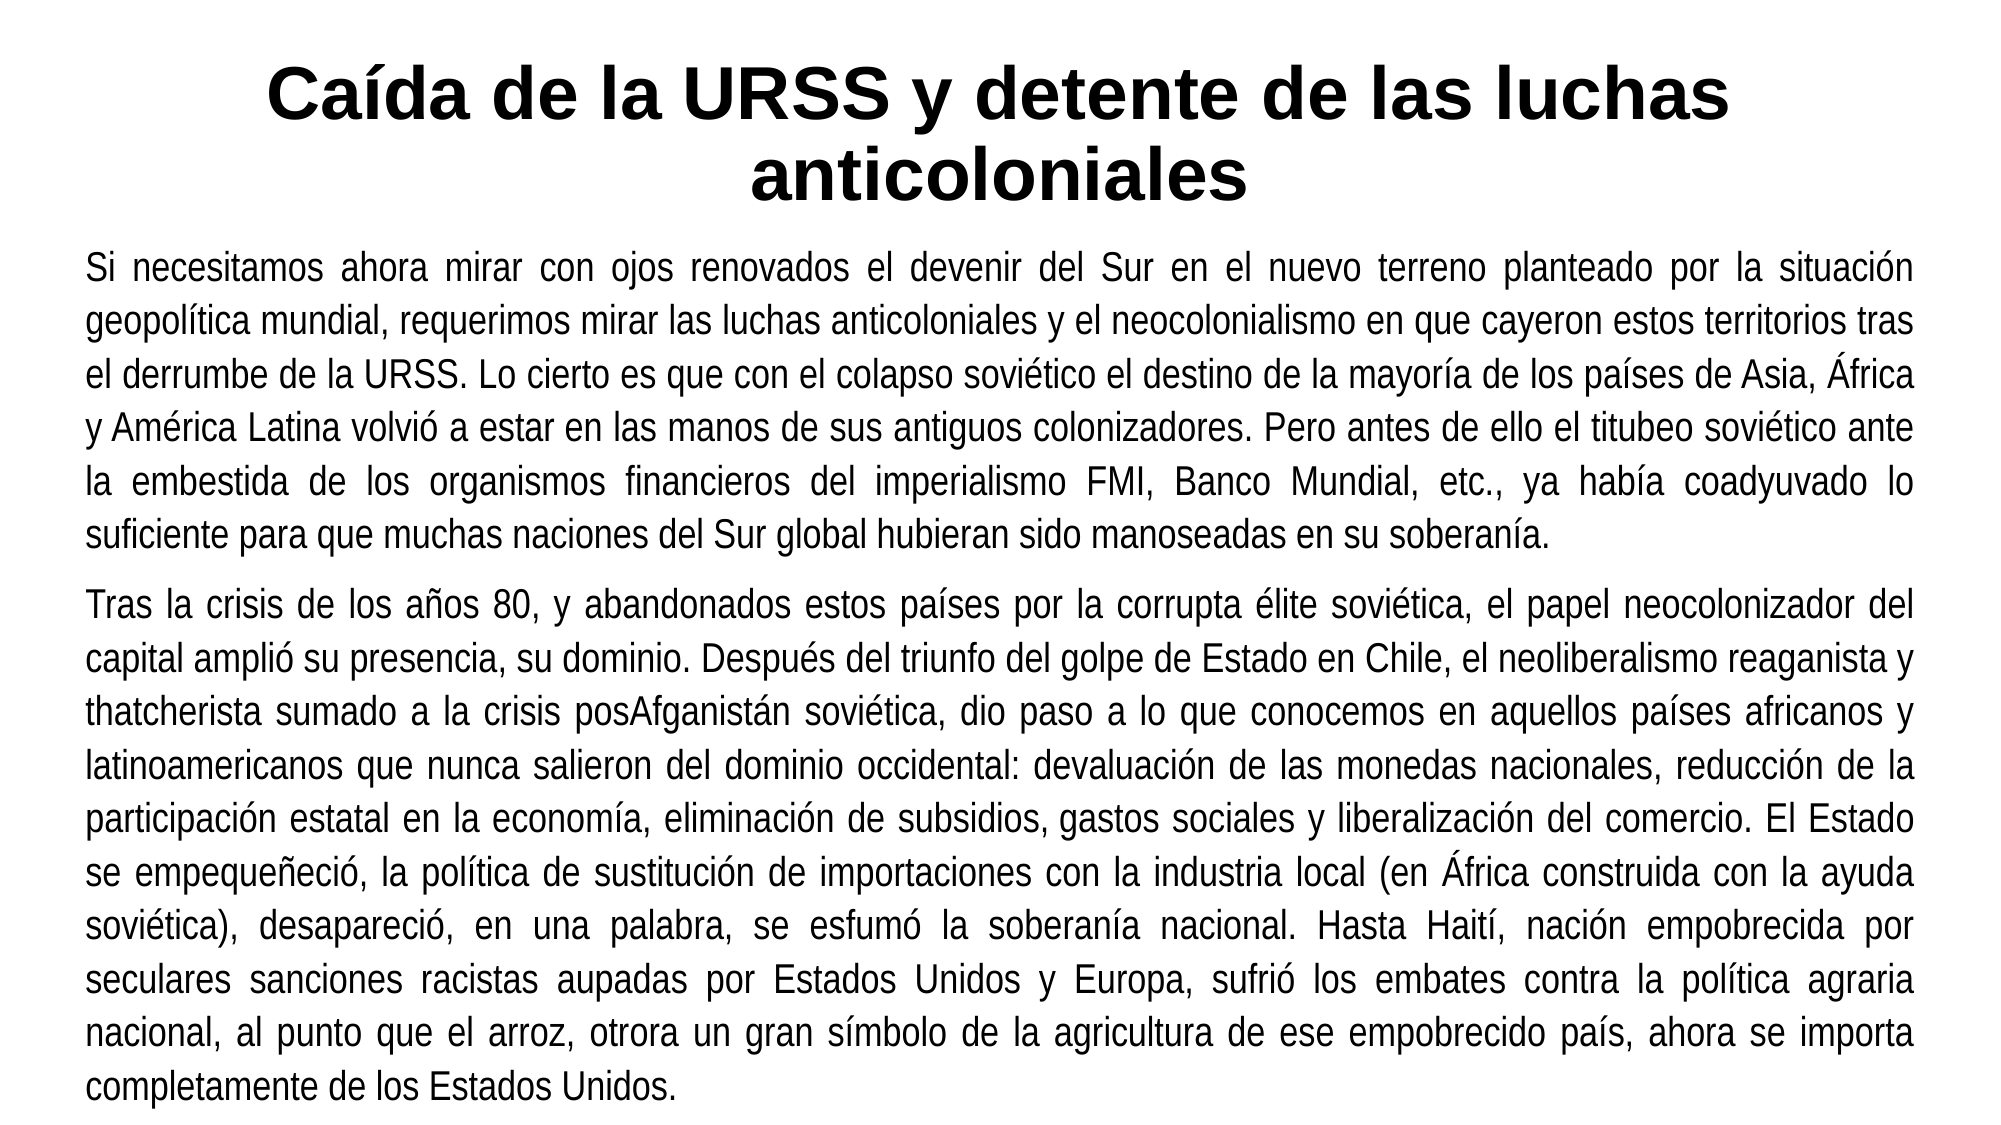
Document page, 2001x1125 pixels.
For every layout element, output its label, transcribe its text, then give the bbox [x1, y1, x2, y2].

text_box Si necesitamos ahora mirar con ojos renovados el devenir del Sur en el nuevo terreno planteado por la situación geopolítica mundial, requerimos mirar las luchas anticoloniales y el neocolonialismo en que cayeron estos territorios tras el derrumbe de la URSS. Lo cierto es que con el colapso soviético el destino de la mayoría de los países de Asia, África y América Latina volvió a estar en las manos de sus antiguos colonizadores. Pero antes de ello el titubeo soviético ante la embestida de los organismos financieros del imperialismo FMI, Banco Mundial, etc., ya había coadyuvado lo suficiente para que muchas naciones del Sur global hubieran sido manoseadas en su soberanía. Tras la crisis de los años 80, y abandonados estos países por la corrupta élite soviética, el papel neocolonizador del capital amplió su presencia, su dominio. Después del triunfo del golpe de Estado en Chile, el neoliberalismo reaganista y thatcherista sumado a la crisis posAfganistán soviética, dio paso a lo que conocemos en aquellos países africanos y latinoamericanos que nunca salieron del dominio occidental: devaluación de las monedas nacionales, reducción de la participación estatal en la economía, eliminación de subsidios, gastos sociales y liberalización del comercio. El Estado se empequeñeció, la política de sustitución de importaciones con la industria local (en África construida con la ayuda soviética), desapareció, en una palabra, se esfumó la soberanía nacional. Hasta Haití, nación empobrecida por seculares sanciones racistas aupadas por Estados Unidos y Europa, sufrió los embates contra la política agraria nacional, al punto que el arroz, otrora un gran símbolo de la agricultura de ese empobrecido país, ahora se importa completamente de los Estados Unidos. [70, 228, 1930, 1117]
title Caída de la URSS y detente de las luchas anticoloniales [137, 26, 1863, 228]
